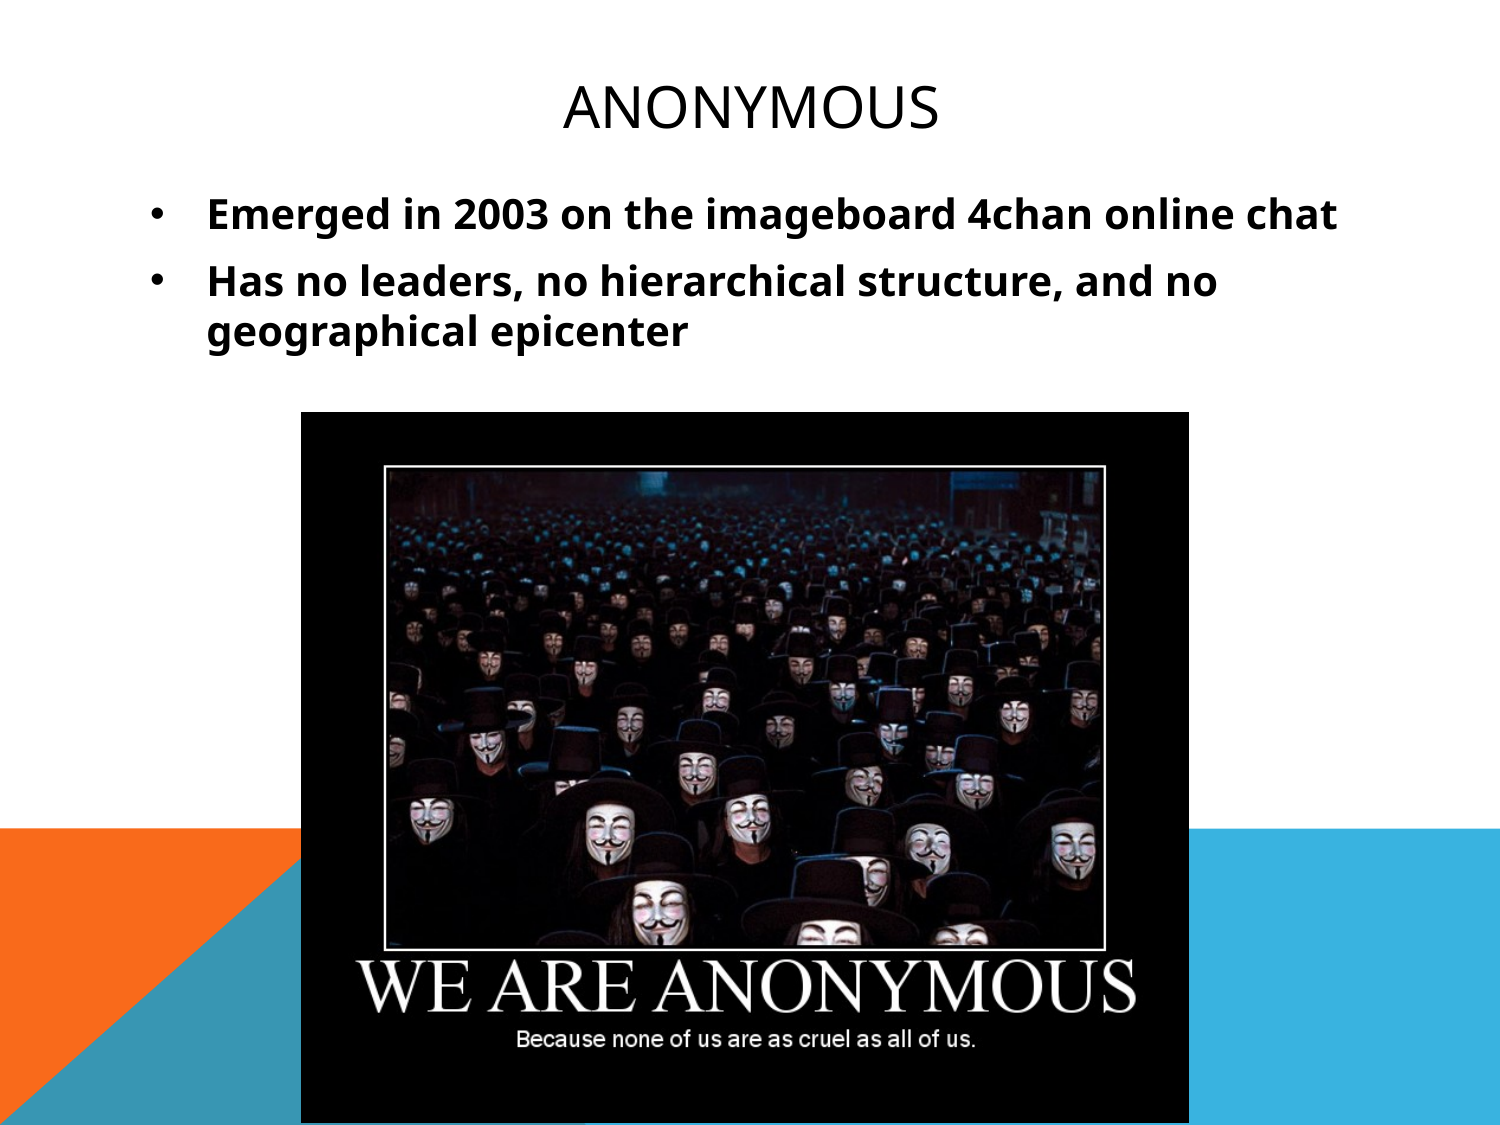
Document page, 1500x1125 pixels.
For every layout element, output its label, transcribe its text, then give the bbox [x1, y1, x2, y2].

list Emerged in 2003 on the imageboard 4chan online chat Has no leaders, no hierarchical structure, and no geographical epicenter [135, 180, 1369, 768]
title Anonymous [135, 60, 1369, 150]
picture [300, 412, 1189, 1123]
